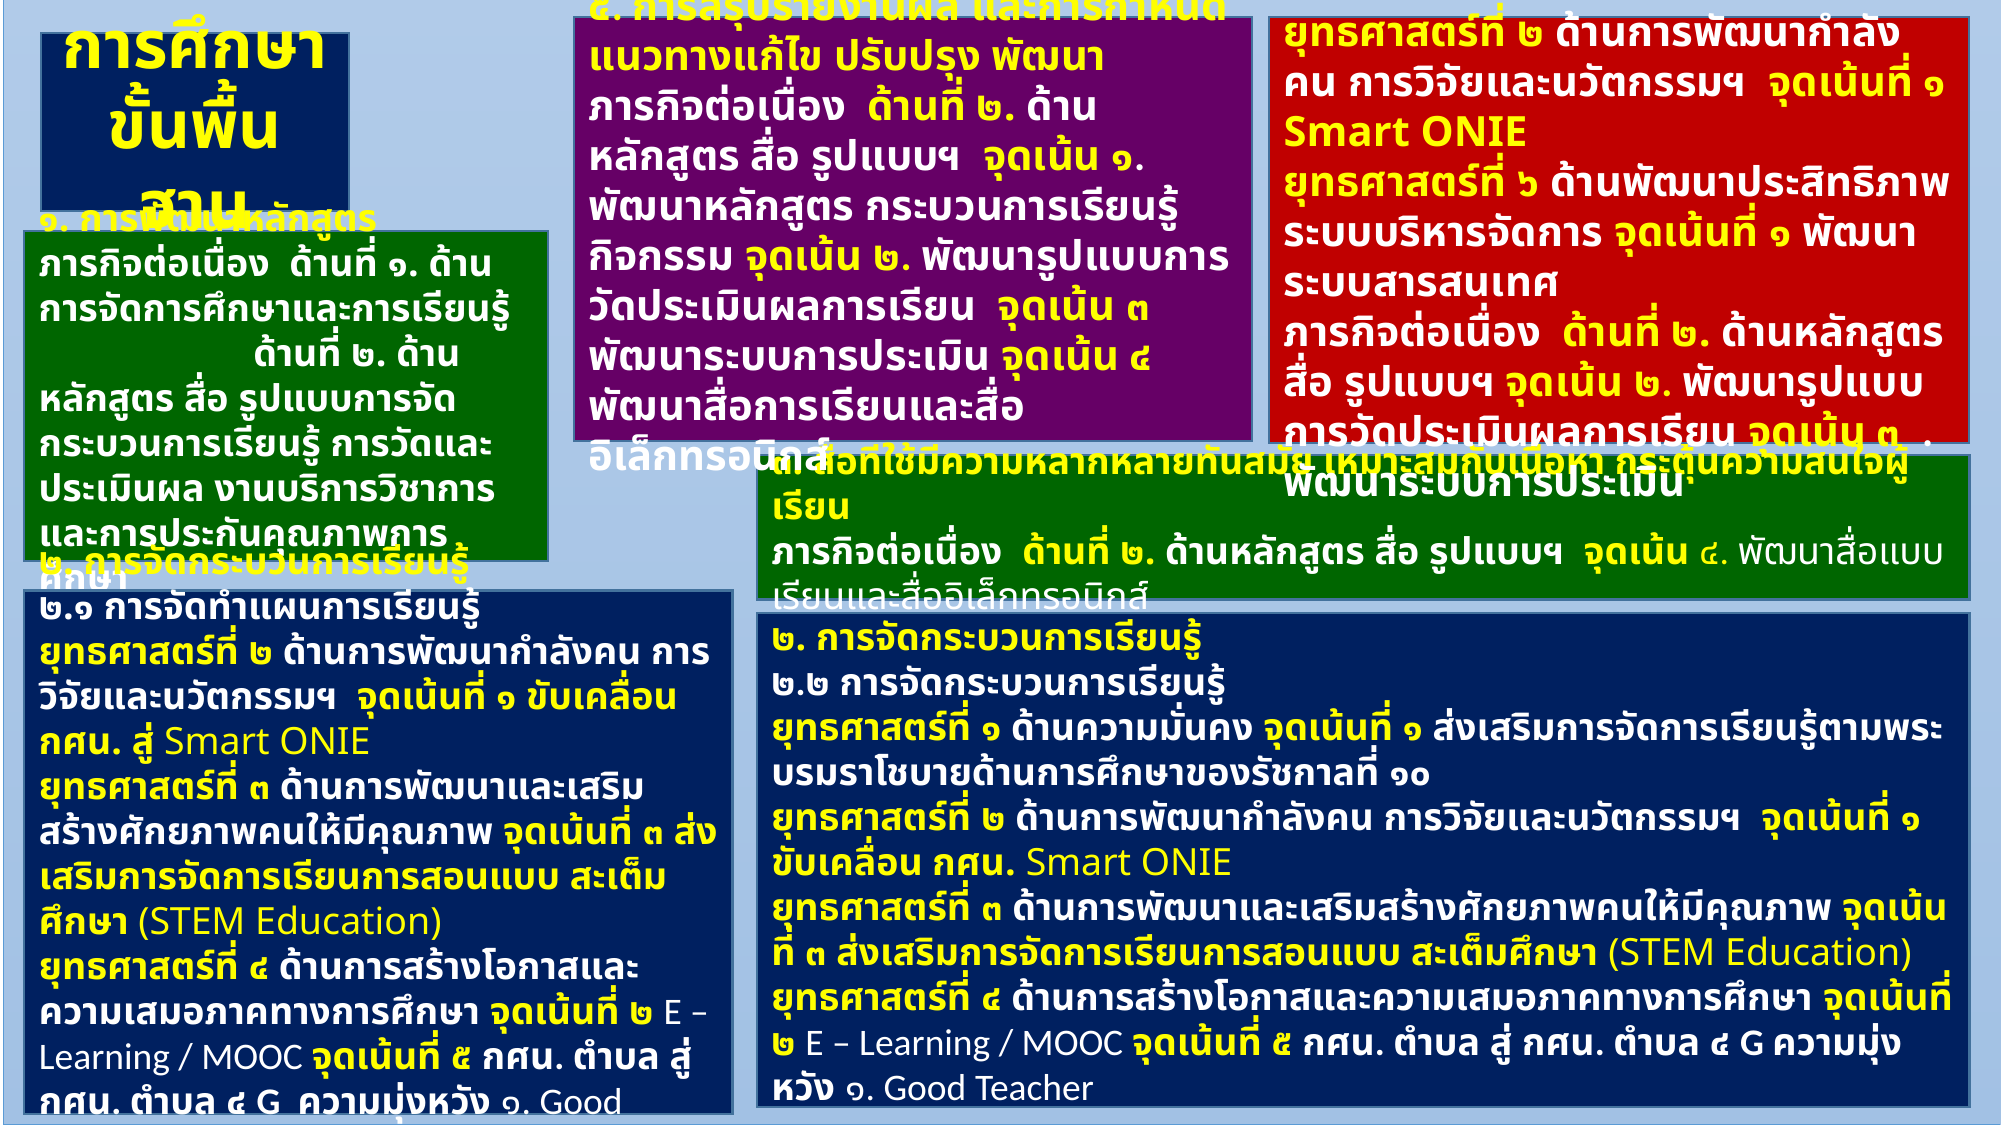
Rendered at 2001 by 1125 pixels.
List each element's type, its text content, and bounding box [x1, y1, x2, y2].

text_box ๕. การสรุปรายงานผล และการกำหนดแนวทางแก้ไข ปรับปรุง พัฒนา ภารกิจต่อเนื่อง ด้านที่ ๒. ด้านหลักสูตร สื่อ รูปแบบฯ จุดเน้น ๑. พัฒนาหลักสูตร กระบวนการเรียนรู้กิจกรรม จุดเน้น ๒. พัฒนารูปแบบการวัดประเมินผลการเรียน จุดเน้น ๓ พัฒนาระบบการประเมิน จุดเน้น ๔ พัฒนาสื่อการเรียนและสื่ออิเล็กทรอนิกส์ [573, 16, 1253, 442]
text_box ๔. การวัดผลประเมินผล ยุทธศาสตร์ที่ ๒ ด้านการพัฒนากำลังคน การวิจัยและนวัตกรรมฯ จุดเน้นที่ ๑ Smart ONIE ยุทธศาสตร์ที่ ๖ ด้านพัฒนาประสิทธิภาพระบบบริหารจัดการ จุดเน้นที่ ๑ พัฒนาระบบสารสนเทศ ภารกิจต่อเนื่อง ด้านที่ ๒. ด้านหลักสูตร สื่อ รูปแบบฯ จุดเน้น ๒. พัฒนารูปแบบการวัดประเมินผลการเรียน จุดเน้น ๓ . พัฒนาระบบการประเมิน [1268, 16, 1970, 444]
text_box ๒. การจัดกระบวนการเรียนรู้ ๒.๒ การจัดกระบวนการเรียนรู้ ยุทธศาสตร์ที่ ๑ ด้านความมั่นคง จุดเน้นที่ ๑ ส่งเสริมการจัดการเรียนรู้ตามพระบรมราโชบายด้านการศึกษาของรัชกาลที่ ๑๐ ยุทธศาสตร์ที่ ๒ ด้านการพัฒนากำลังคน การวิจัยและนวัตกรรมฯ จุดเน้นที่ ๑ ขับเคลื่อน กศน. Smart ONIE ยุทธศาสตร์ที่ ๓ ด้านการพัฒนาและเสริมสร้างศักยภาพคนให้มีคุณภาพ จุดเน้นที่ ๓ ส่งเสริมการจัดการเรียนการสอนแบบ สะเต็มศึกษา (STEM Education) ยุทธศาสตร์ที่ ๔ ด้านการสร้างโอกาสและความเสมอภาคทางการศึกษา จุดเน้นที่ ๒ E – Learning / MOOC จุดเน้นที่ ๕ กศน. ตำบล สู่ กศน. ตำบล ๔ G ความมุ่งหวัง ๑. Good Teacher [756, 612, 1971, 1108]
text_box [3, 0, 2000, 1125]
text_box ๓. สื่อที่ใช้มีความหลากหลายทันสมัย เหมาะสมกับเนื้อหา กระตุ้นความสนใจผู้เรียน ภารกิจต่อเนื่อง ด้านที่ ๒. ด้านหลักสูตร สื่อ รูปแบบฯ จุดเน้น ๔. พัฒนาสื่อแบบเรียนและสื่ออิเล็กทรอนิกส์ [756, 454, 1971, 601]
text_box ๒. การจัดกระบวนการเรียนรู้ ๒.๑ การจัดทำแผนการเรียนรู้ ยุทธศาสตร์ที่ ๒ ด้านการพัฒนากำลังคน การวิจัยและนวัตกรรมฯ จุดเน้นที่ ๑ ขับเคลื่อน กศน. สู่ Smart ONIE ยุทธศาสตร์ที่ ๓ ด้านการพัฒนาและเสริมสร้างศักยภาพคนให้มีคุณภาพ จุดเน้นที่ ๓ ส่งเสริมการจัดการเรียนการสอนแบบ สะเต็มศึกษา (STEM Education) ยุทธศาสตร์ที่ ๔ ด้านการสร้างโอกาสและความเสมอภาคทางการศึกษา จุดเน้นที่ ๒ E – Learning / MOOC จุดเน้นที่ ๕ กศน. ตำบล สู่ กศน. ตำบล ๔ G ความมุ่งหวัง ๑. Good Teacher [23, 589, 734, 1115]
text_box ๑. การพัฒนาหลักสูตร ภารกิจต่อเนื่อง ด้านที่ ๑. ด้านการจัดการศึกษาและการเรียนรู้ ด้านที่ ๒. ด้านหลักสูตร สื่อ รูปแบบการจัดกระบวนการเรียนรู้ การวัดและประเมินผล งานบริการวิชาการ และการประกันคุณภาพการศึกษา [23, 230, 549, 562]
text_box การศึกษา ขั้นพื้นฐาน [40, 32, 350, 212]
